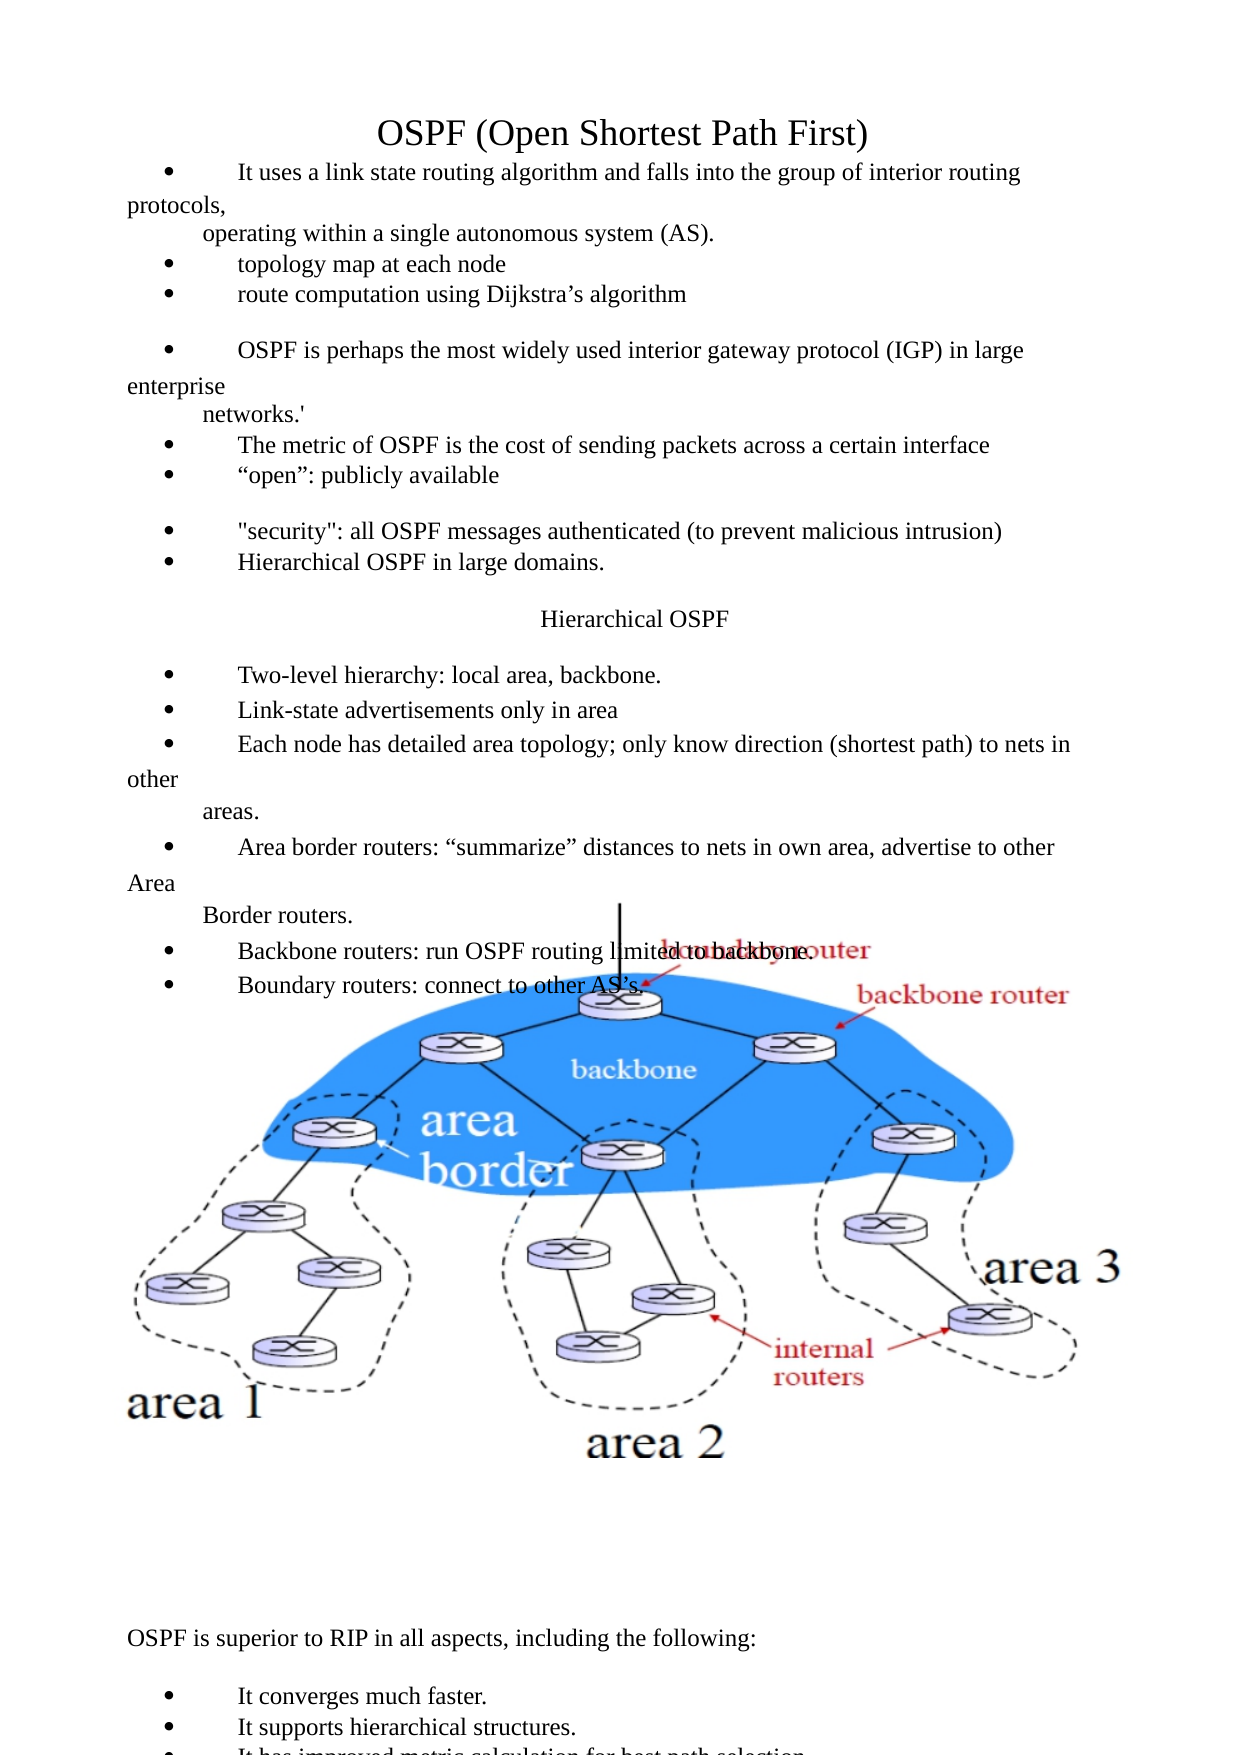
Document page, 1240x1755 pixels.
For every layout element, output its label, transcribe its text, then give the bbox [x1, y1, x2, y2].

text_box OSPF (Open Shortest Path First)  It uses a link state routing algorithm and falls into the group of interior routing protocols, operating within a single autonomous system (AS).  topology map at each node  route computation using Dijkstra’s algorithm  OSPF is perhaps the most widely used interior gateway protocol (IGP) in large enterprise networks.'  The metric of OSPF is the cost of sending packets across a certain interface  “open”: publicly available  "security": all OSPF messages authenticated (to prevent malicious intrusion)  Hierarchical OSPF in large domains. Hierarchical OSPF  Two-level hierarchy: local area, backbone.  Link-state advertisements only in area  Each node has detailed area topology; only know direction (shortest path) to nets in other areas.  Area border routers: “summarize” distances to nets in own area, advertise to other Area Border routers.  Backbone routers: run OSPF routing limited to backbone.  Boundary routers: connect to other AS’s. OSPF is superior to RIP in all aspects, including the following:  It converges much faster.  It supports hierarchical structures.  It has improved metric calculation for best path selection.  It does not have hop-count limitations [127, 111, 1092, 884]
text_box OSPF (Open Shortest Path First)  It uses a link state routing algorithm and falls into the group of interior routing protocols, operating within a single autonomous system (AS).  topology map at each node  route computation using Dijkstra’s algorithm  OSPF is perhaps the most widely used interior gateway protocol (IGP) in large enterprise networks.'  The metric of OSPF is the cost of sending packets across a certain interface  “open”: publicly available  "security": all OSPF messages authenticated (to prevent malicious intrusion)  Hierarchical OSPF in large domains. Hierarchical OSPF  Two-level hierarchy: local area, backbone.  Link-state advertisements only in area  Each node has detailed area topology; only know direction (shortest path) to nets in other areas.  Area border routers: “summarize” distances to nets in own area, advertise to other Area Border routers.  Backbone routers: run OSPF routing limited to backbone.  Boundary routers: connect to other AS’s. OSPF is superior to RIP in all aspects, including the following:  It converges much faster.  It supports hierarchical structures.  It has improved metric calculation for best path selection.  It does not have hop-count limitations [127, 1466, 1092, 1663]
picture [112, 885, 1143, 1458]
